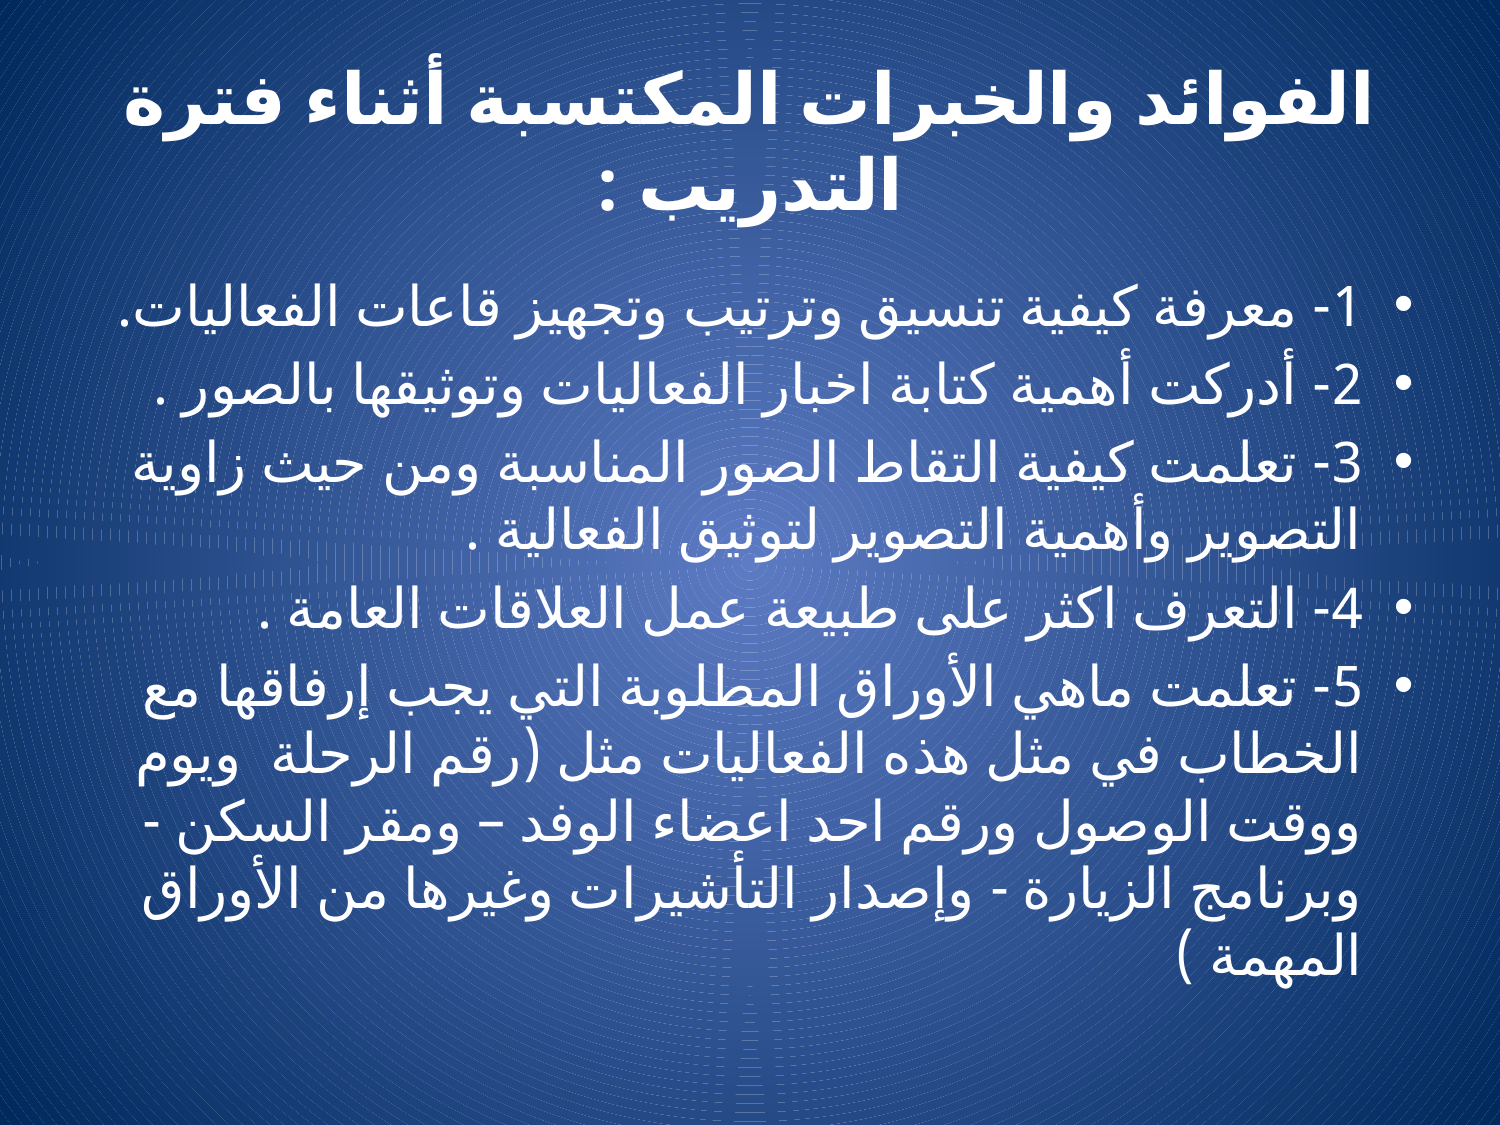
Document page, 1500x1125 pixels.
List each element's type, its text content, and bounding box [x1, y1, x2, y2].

list 1- معرفة كيفية تنسيق وترتيب وتجهيز قاعات الفعاليات. 2- أدركت أهمية كتابة اخبار الفعاليات وتوثيقها بالصور . 3- تعلمت كيفية التقاط الصور المناسبة ومن حيث زاوية التصوير وأهمية التصوير لتوثيق الفعالية . 4- التعرف اكثر على طبيعة عمل العلاقات العامة . 5- تعلمت ماهي الأوراق المطلوبة التي يجب إرفاقها مع الخطاب في مثل هذه الفعاليات مثل (رقم الرحلة ويوم ووقت الوصول ورقم احد اعضاء الوفد – ومقر السكن - وبرنامج الزيارة - وإصدار التأشيرات وغيرها من الأوراق المهمة ) [75, 262, 1425, 1005]
title الفوائد والخبرات المكتسبة أثناء فترة التدريب : [75, 45, 1425, 233]
